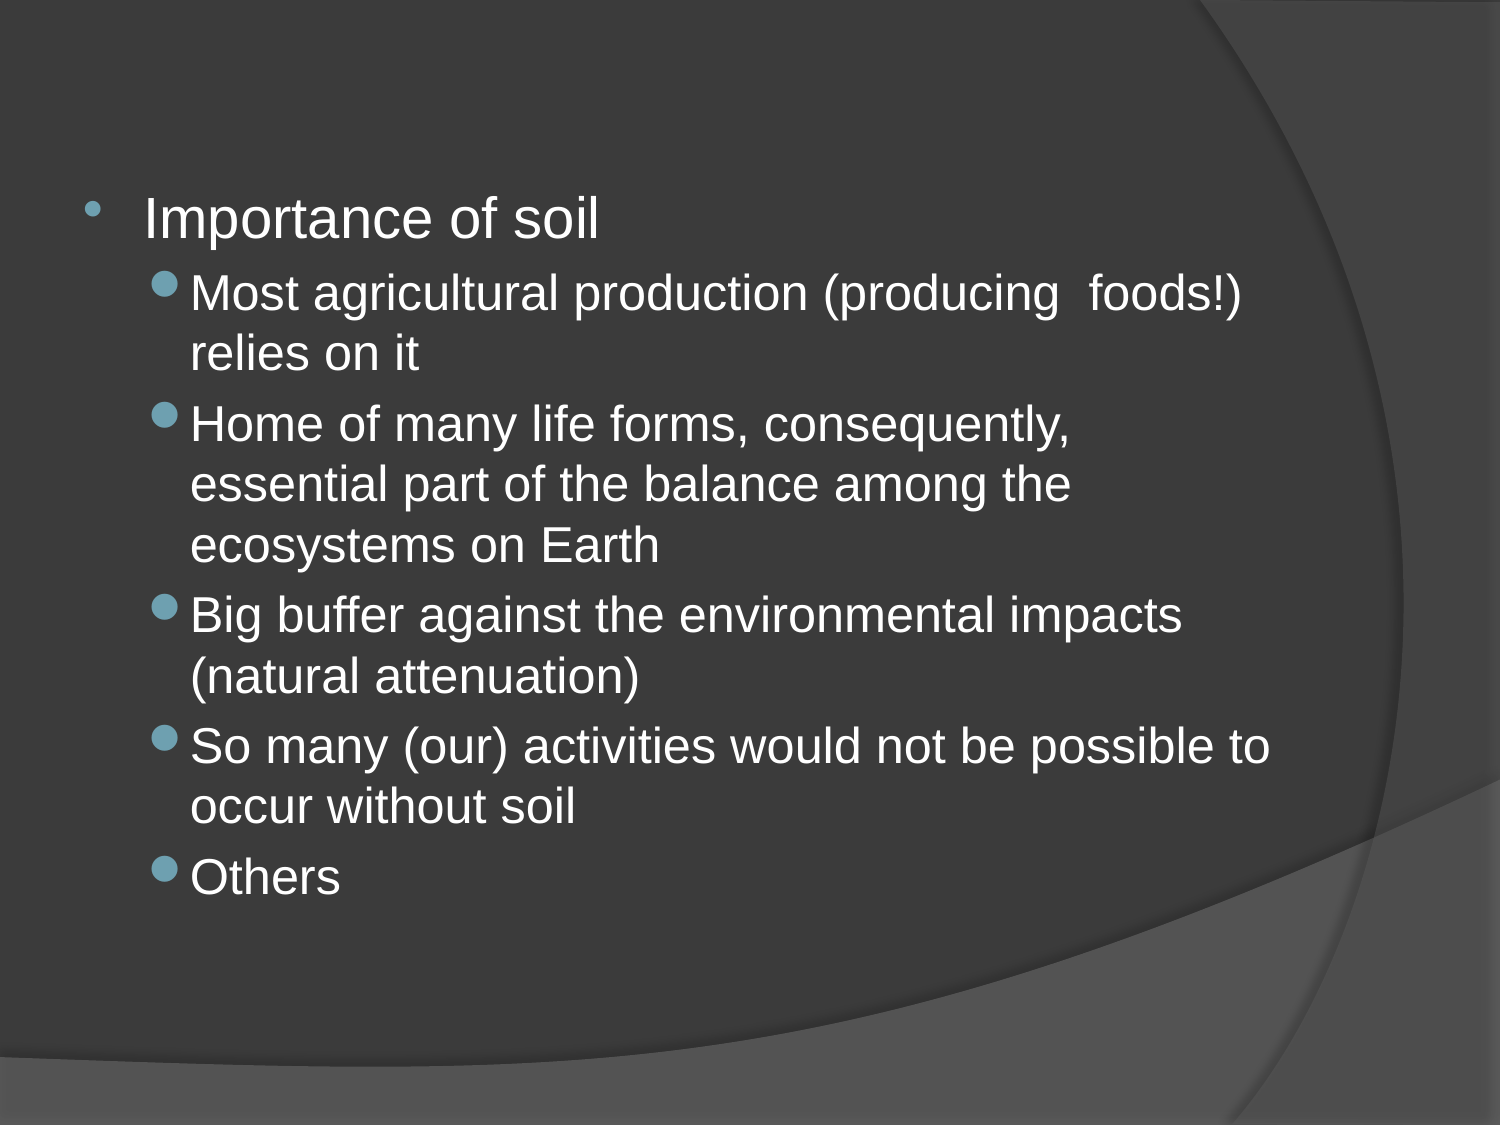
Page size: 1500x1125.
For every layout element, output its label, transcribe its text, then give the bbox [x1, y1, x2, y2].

list Importance of soil Most agricultural production (producing foods!) relies on it Home of many life forms, consequently, essential part of the balance among the ecosystems on Earth Big buffer against the environmental impacts (natural attenuation) So many (our) activities would not be possible to occur without soil Others [64, 172, 1290, 916]
